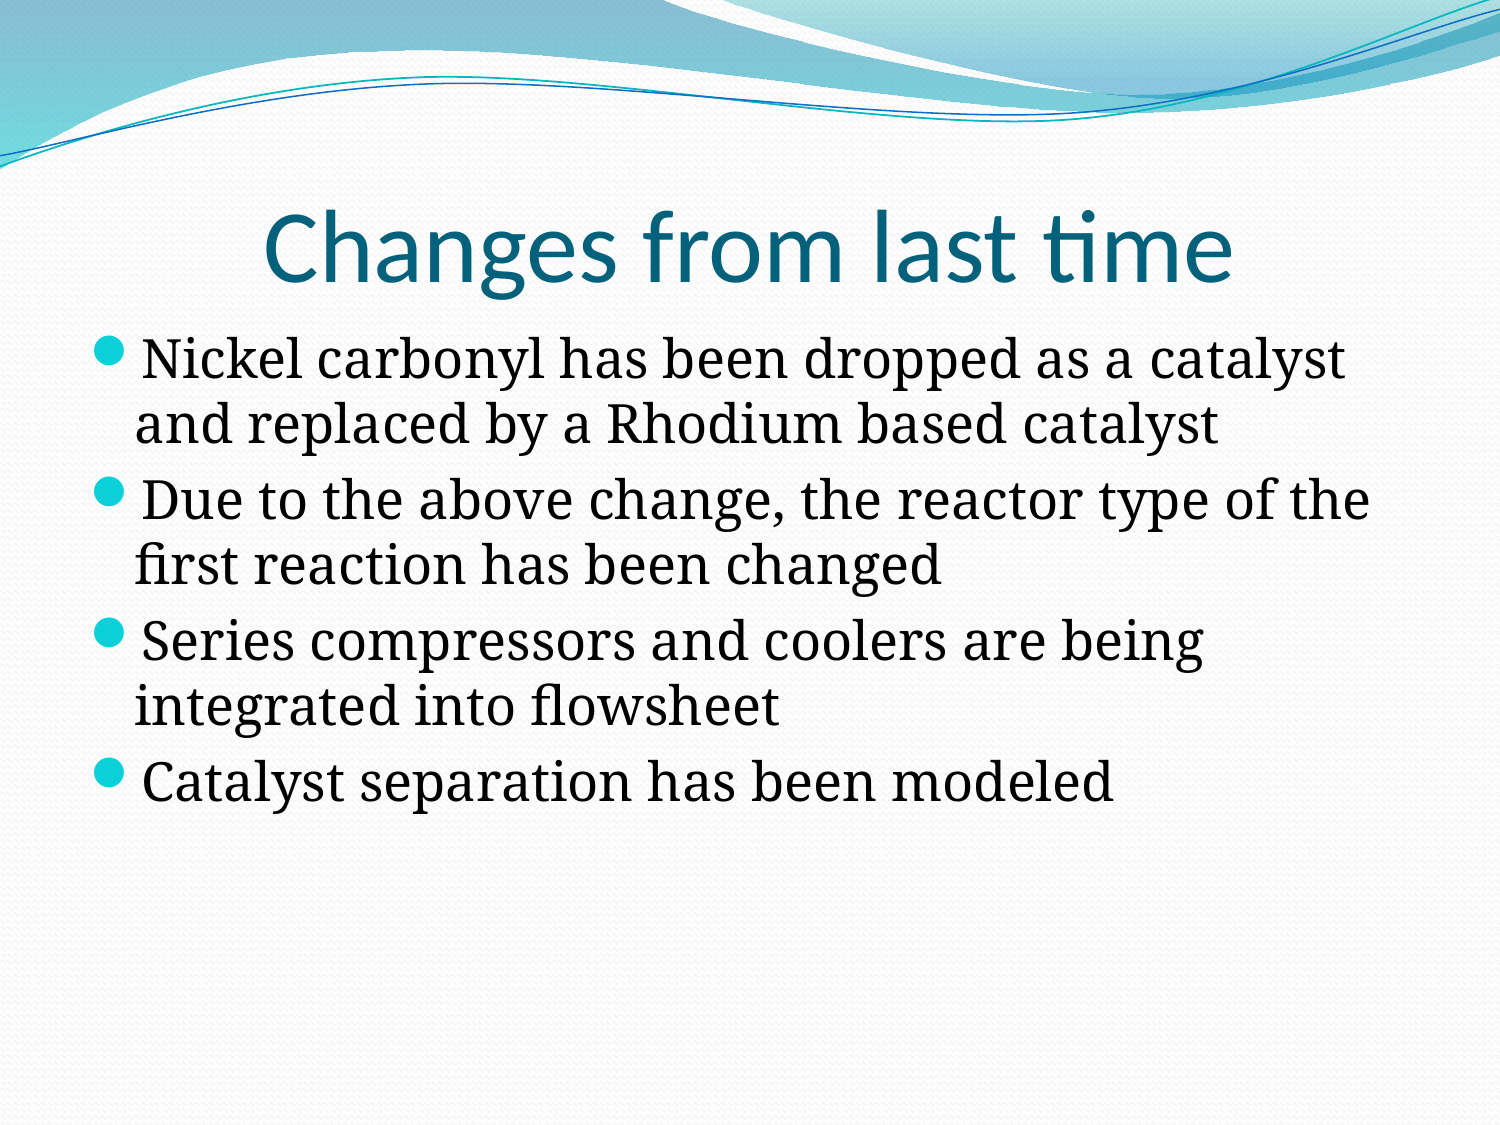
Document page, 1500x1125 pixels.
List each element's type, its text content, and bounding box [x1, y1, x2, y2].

list Nickel carbonyl has been dropped as a catalyst and replaced by a Rhodium based catalyst Due to the above change, the reactor type of the first reaction has been changed Series compressors and coolers are being integrated into flowsheet Catalyst separation has been modeled [75, 317, 1425, 1038]
title Changes from last time [75, 115, 1425, 303]
